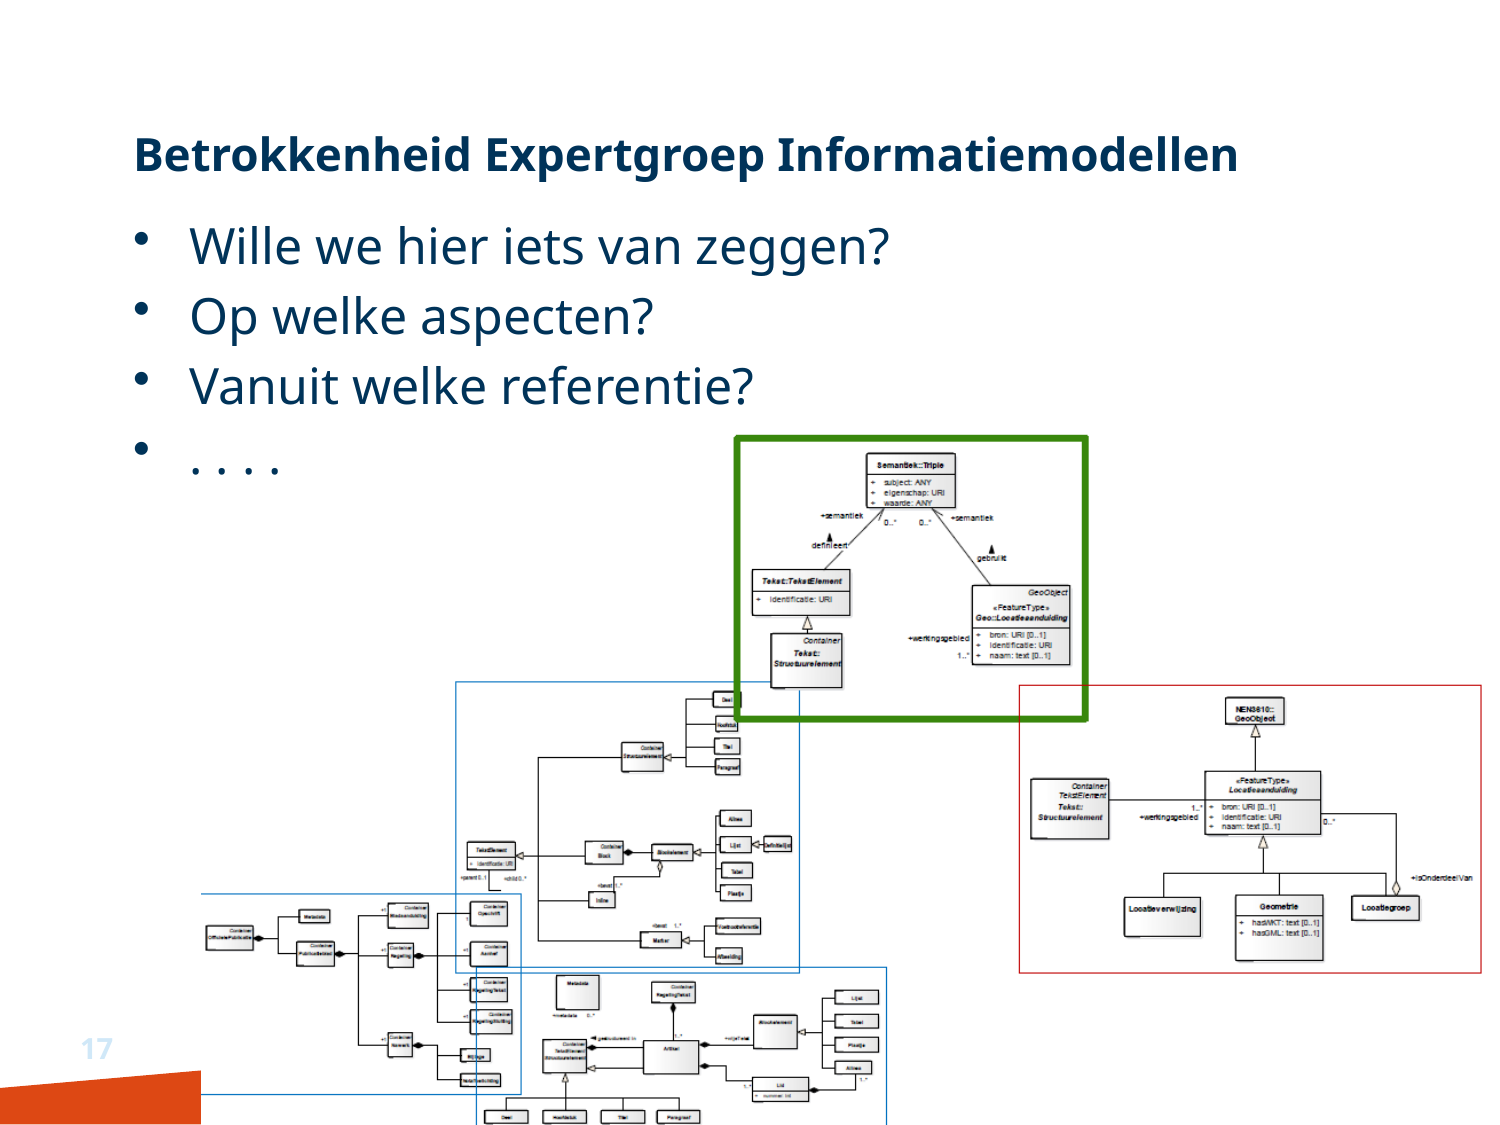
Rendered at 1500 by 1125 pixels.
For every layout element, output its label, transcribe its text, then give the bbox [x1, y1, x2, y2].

list Wille we hier iets van zeggen? Op welke aspecten? Vanuit welke referentie? . . . . [118, 206, 1382, 963]
title Betrokkenheid Expertgroep Informatiemodellen [118, 88, 1471, 219]
picture [201, 420, 1500, 1125]
slide_number 17 [64, 1023, 172, 1071]
